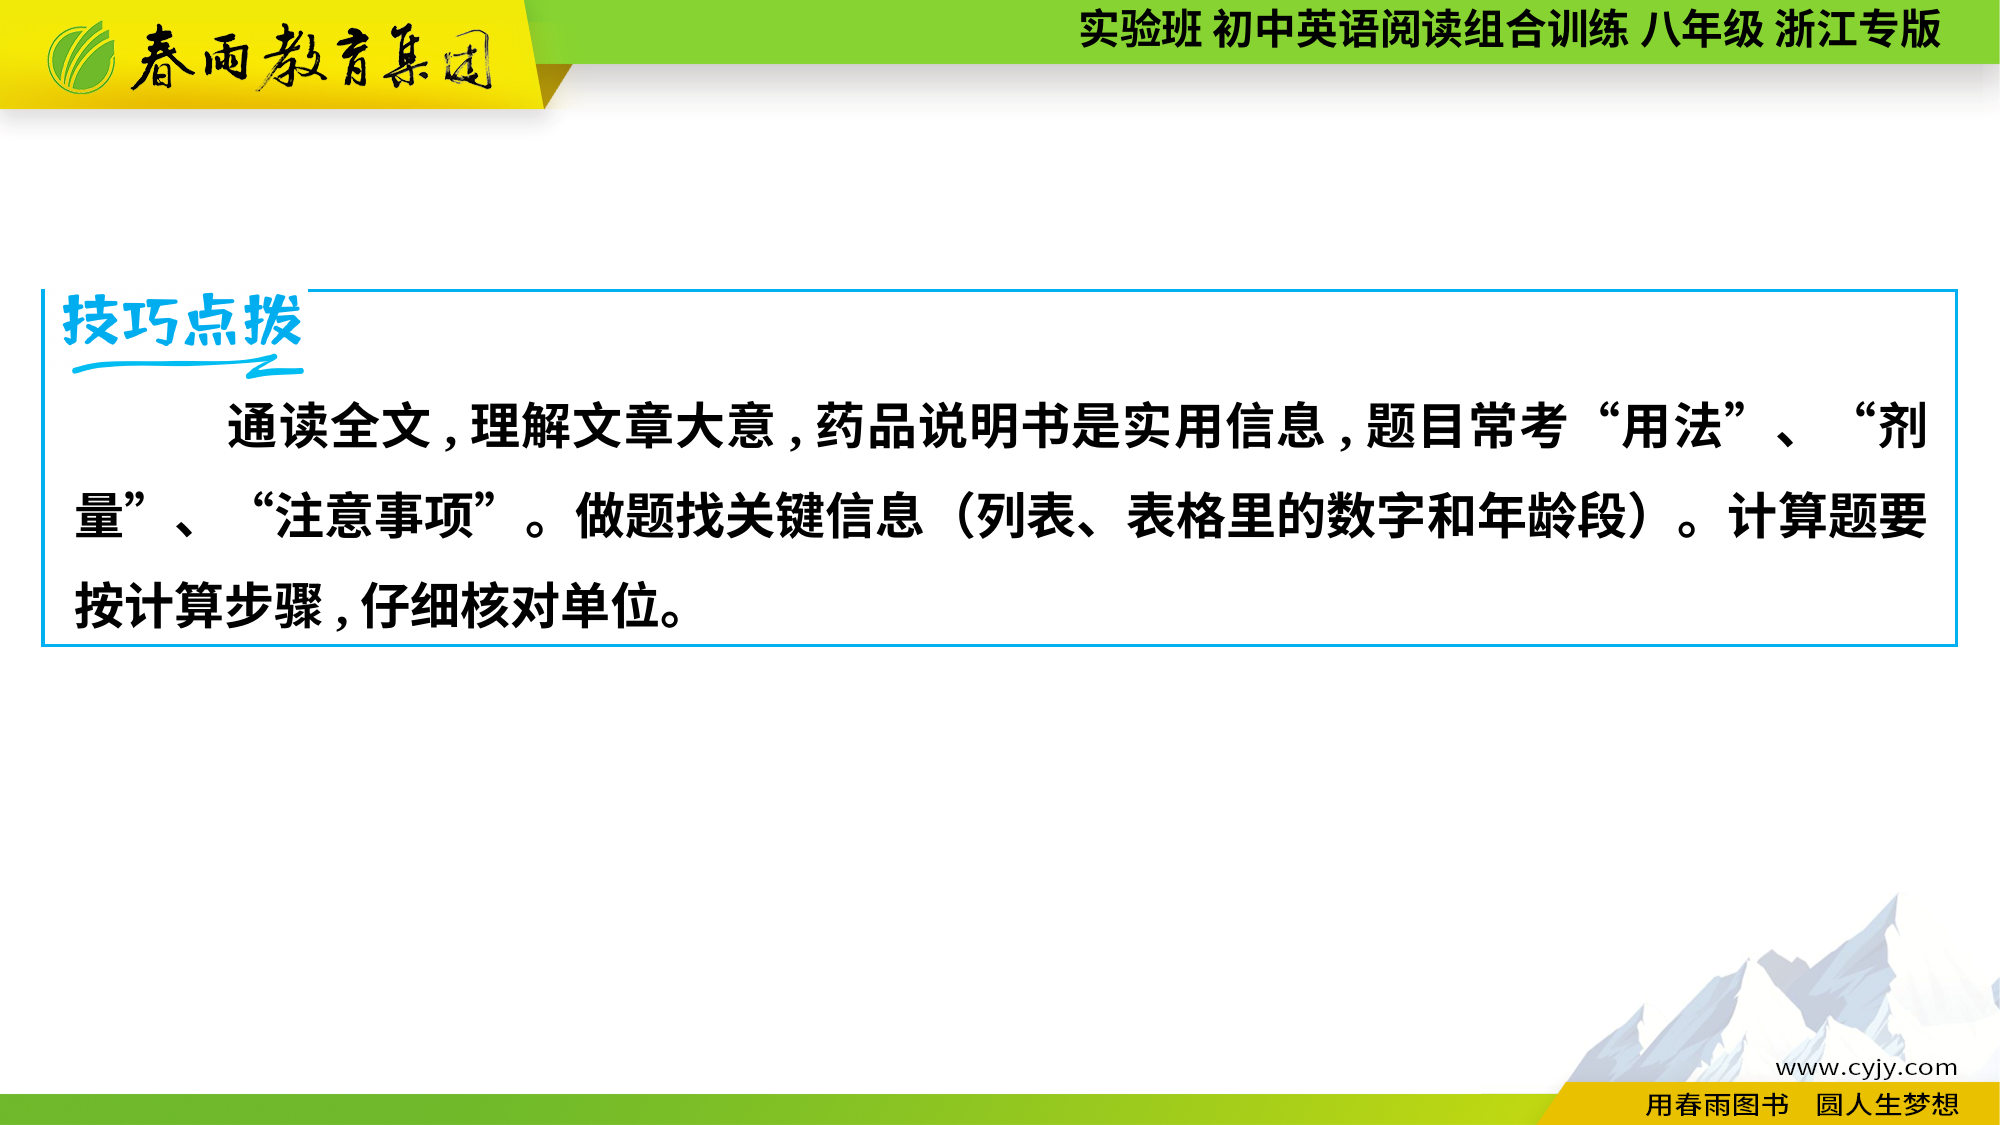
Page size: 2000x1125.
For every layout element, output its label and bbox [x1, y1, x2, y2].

text_box [42, 290, 1957, 646]
picture [0, 0, 2000, 1125]
